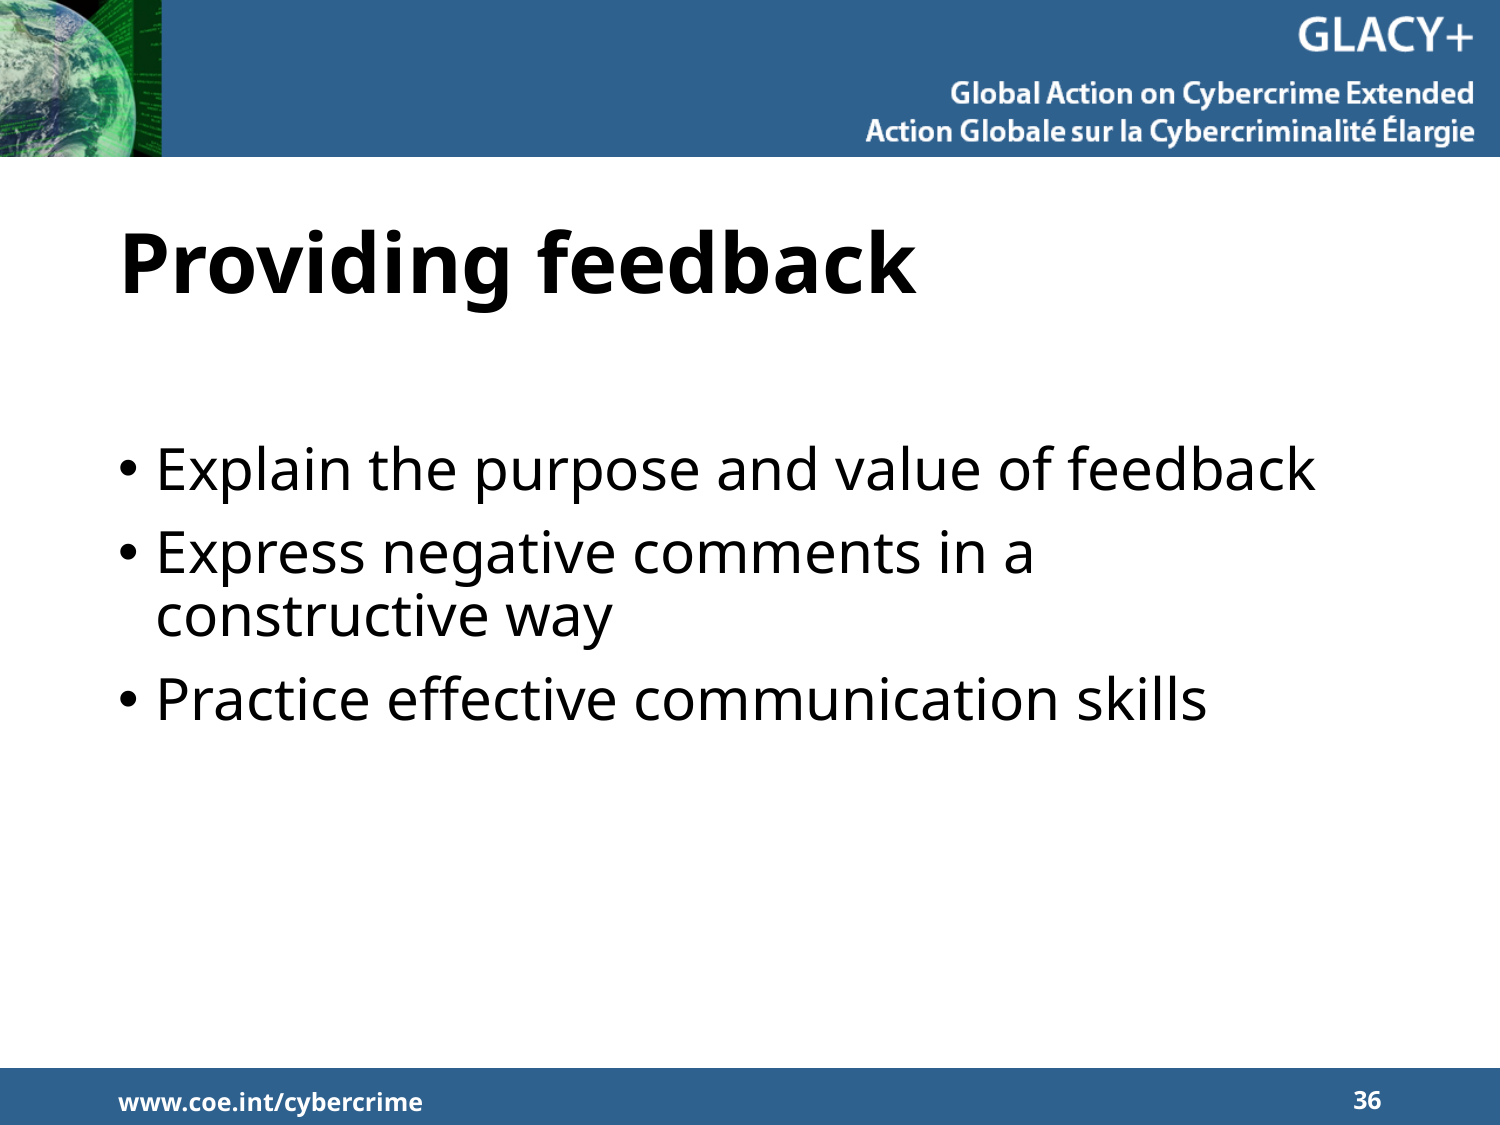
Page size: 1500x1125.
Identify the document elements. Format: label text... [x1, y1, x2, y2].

picture [0, 0, 1500, 157]
list Explain the purpose and value of feedback Express negative comments in a constructive way Practice effective communication skills [103, 432, 1397, 1086]
slide_number 36 [1059, 1071, 1397, 1125]
slide_number www.coe.int/cybercrime [103, 1071, 491, 1125]
title Providing feedback [103, 171, 1397, 363]
